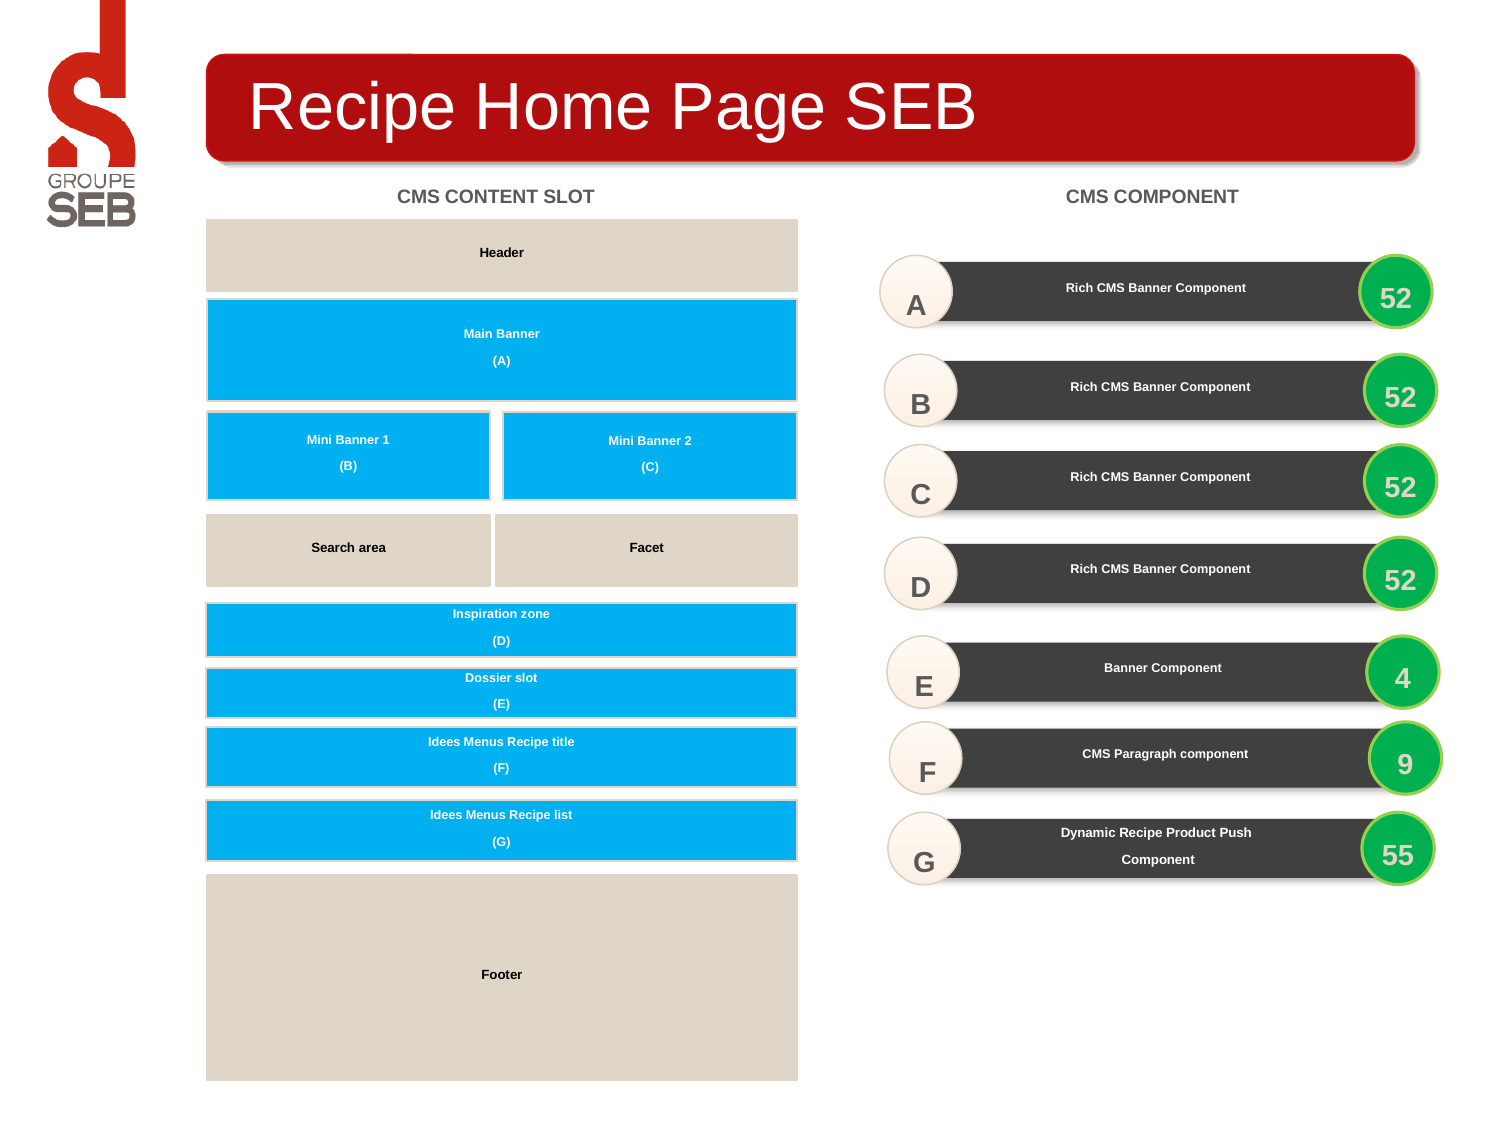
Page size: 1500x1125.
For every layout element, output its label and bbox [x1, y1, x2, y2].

text_box [204, 172, 799, 293]
text_box [204, 666, 799, 720]
text_box [204, 725, 799, 790]
text_box [204, 873, 799, 1082]
text_box [879, 255, 1433, 328]
text_box [981, 172, 1324, 228]
title [234, 56, 1400, 149]
text_box [204, 297, 799, 403]
text_box [205, 409, 492, 502]
picture [0, 0, 182, 266]
text_box [501, 410, 799, 502]
text_box [884, 353, 1437, 427]
text_box [204, 798, 799, 863]
text_box [887, 811, 1435, 885]
text_box [884, 536, 1437, 610]
text_box [884, 444, 1437, 518]
text_box [886, 635, 1440, 709]
text_box [204, 513, 804, 659]
text_box [889, 721, 1442, 795]
